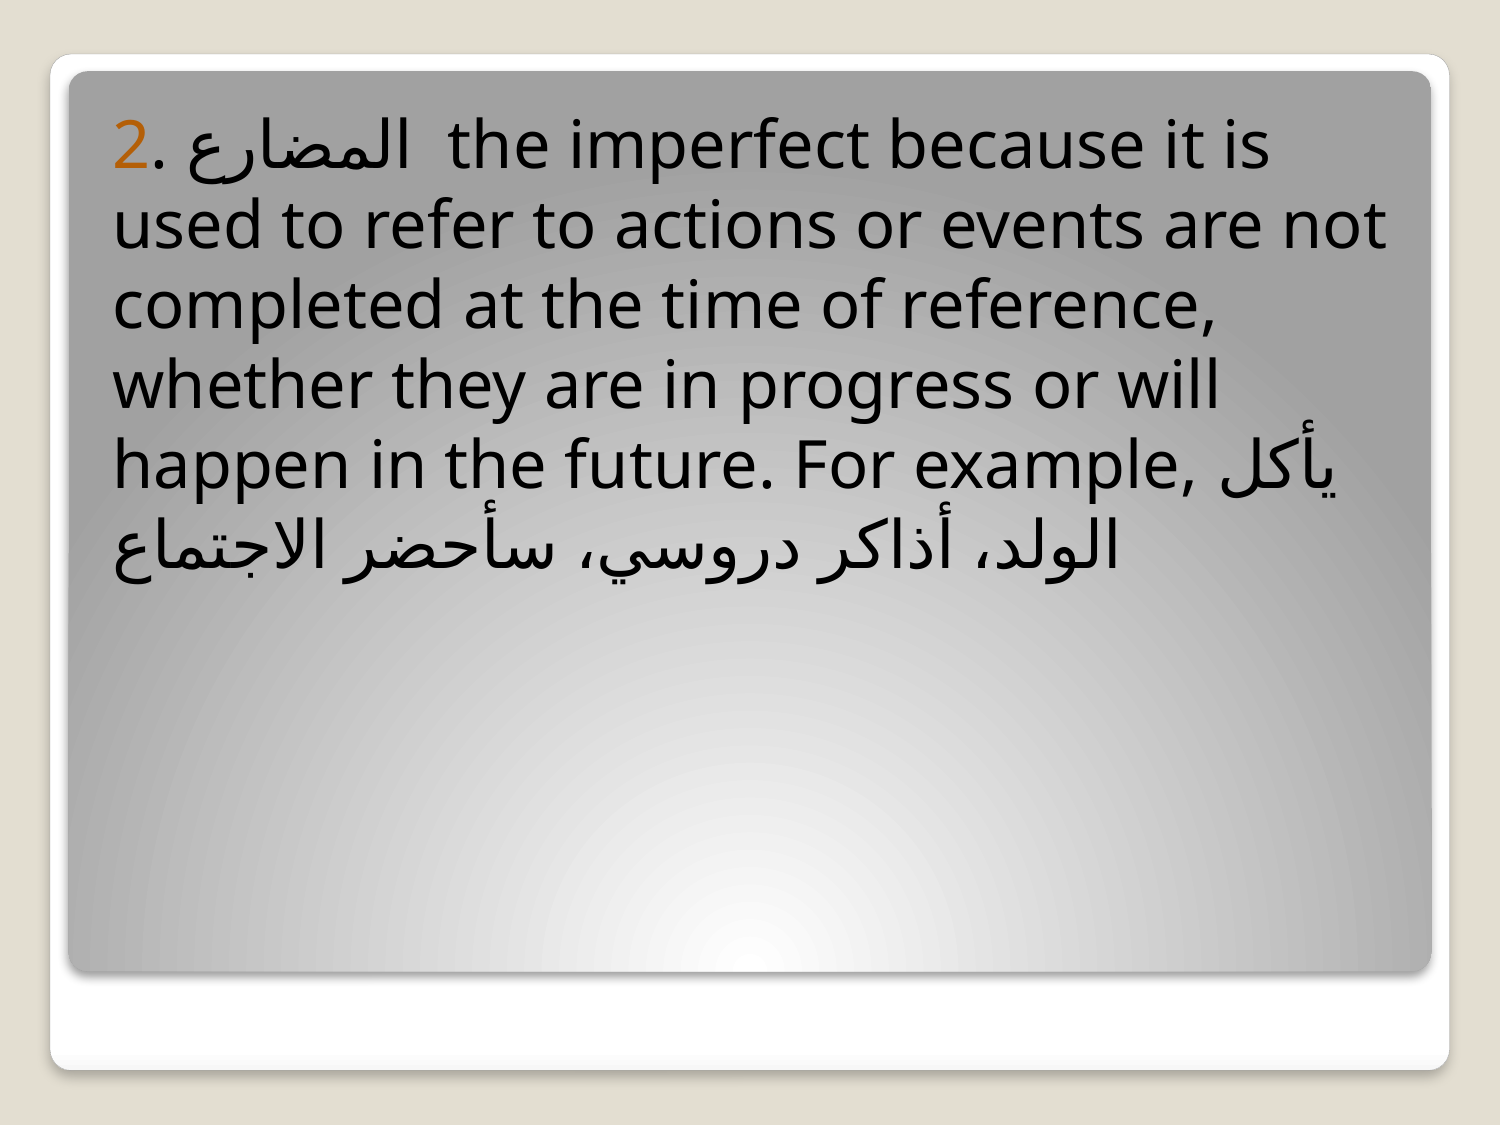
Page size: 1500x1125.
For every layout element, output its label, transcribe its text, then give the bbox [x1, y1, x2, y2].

list 2. المضارع the imperfect because it is used to refer to actions or events are not completed at the time of reference, whether they are in progress or will happen in the future. For example, يأكل الولد، أذاكر دروسي، سأحضر الاجتماع [82, 86, 1425, 988]
